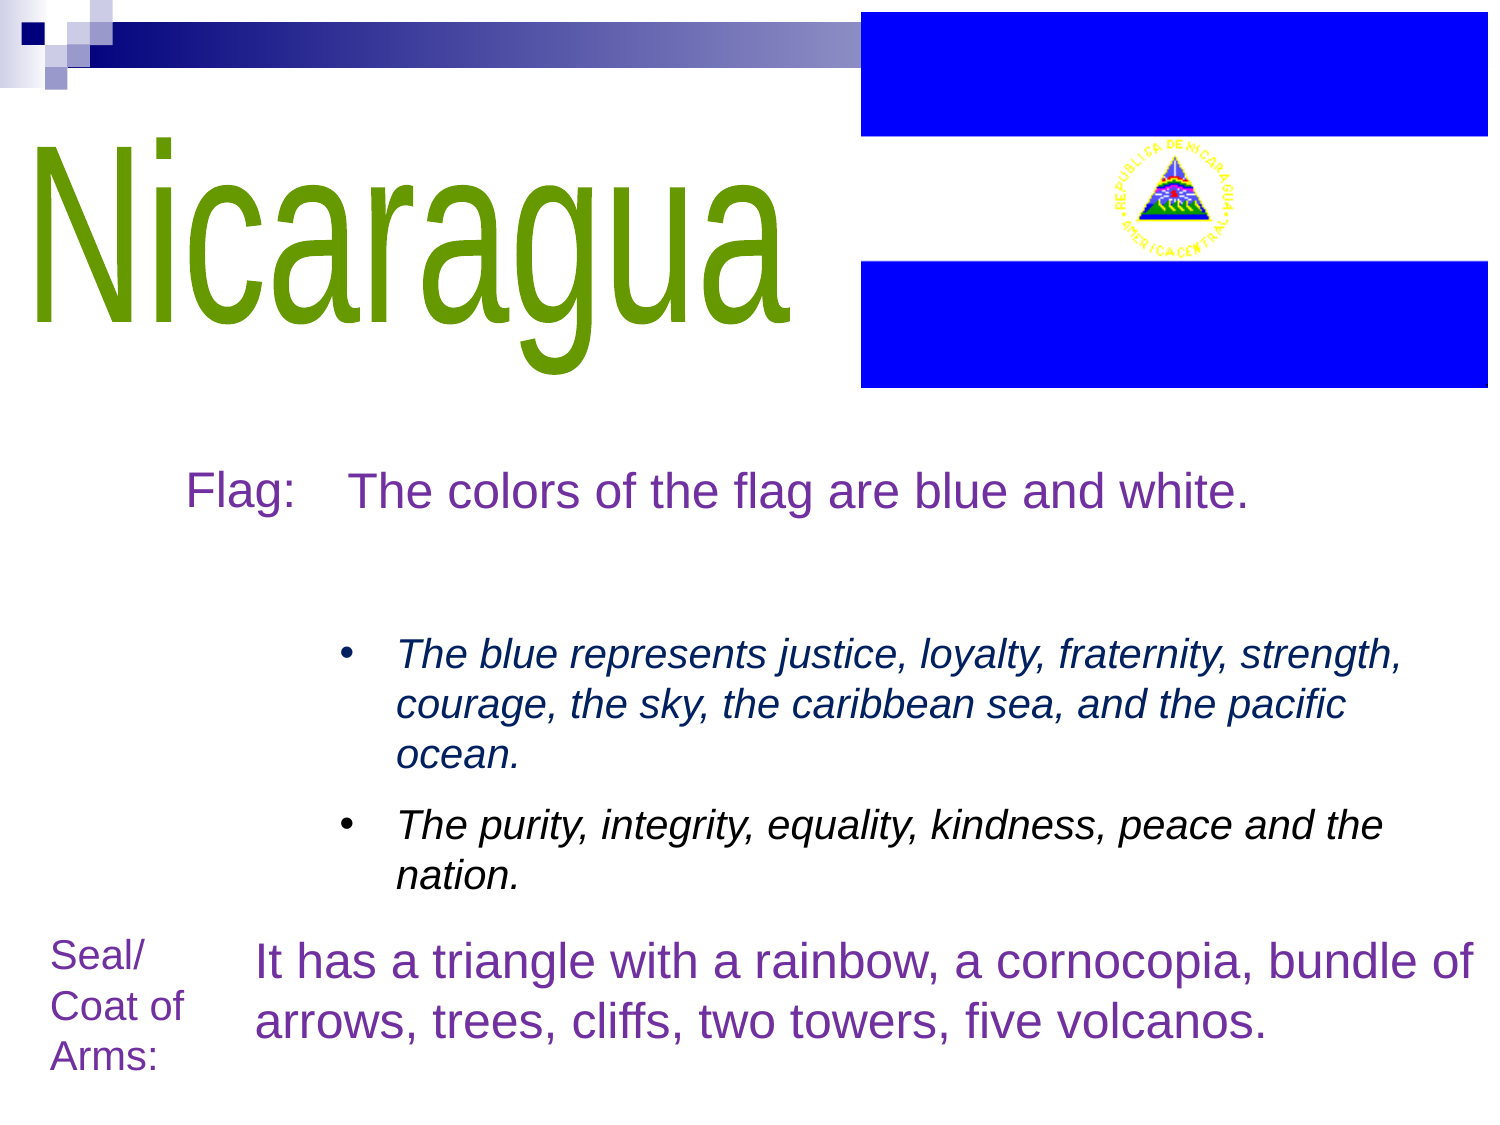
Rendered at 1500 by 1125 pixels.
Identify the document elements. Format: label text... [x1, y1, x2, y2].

text_box The blue represents justice, loyalty, fraternity, strength, courage, the sky, the caribbean sea, and the pacific ocean. The purity, integrity, equality, kindness, peace and the nation. [324, 619, 1450, 906]
picture [861, 12, 1488, 388]
text_box Seal/ Coat of Arms: [34, 920, 200, 1086]
text_box It has a triangle with a rainbow, a cornocopia, bundle of arrows, trees, cliffs, two towers, five volcanos. [239, 921, 1500, 1057]
text_box The colors of the flag are blue and white. [332, 451, 1266, 526]
text_box Flag: [170, 449, 312, 525]
